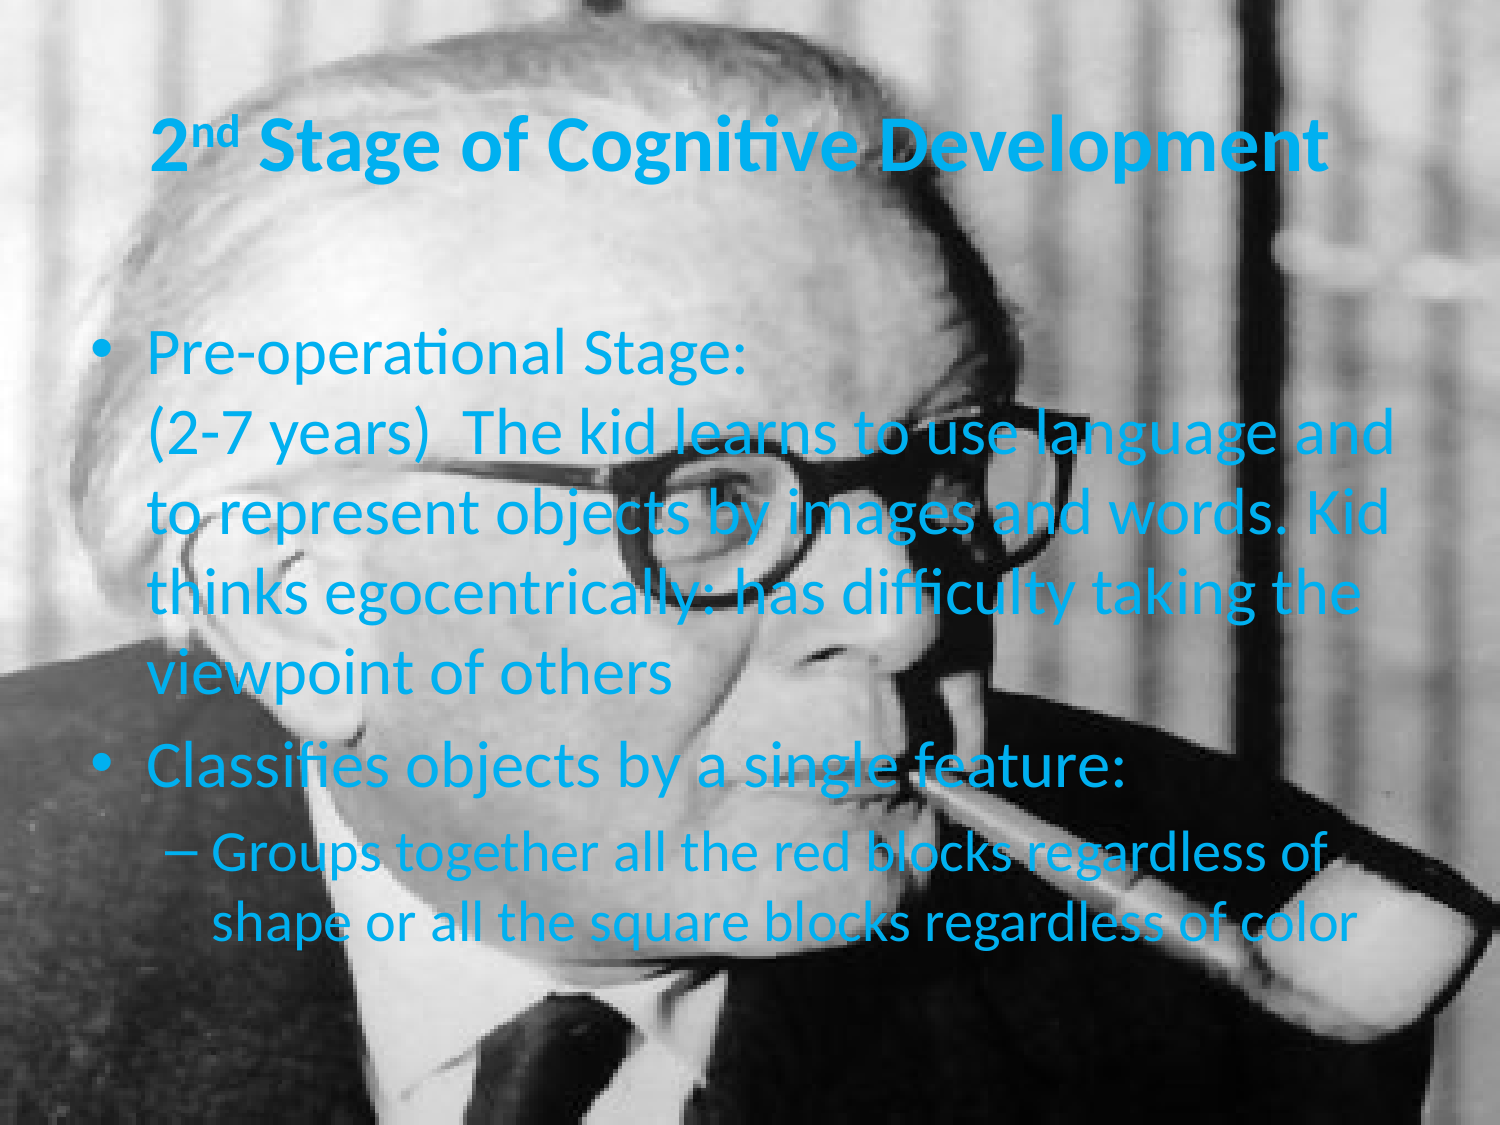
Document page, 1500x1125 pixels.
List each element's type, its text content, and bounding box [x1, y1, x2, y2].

picture [0, 0, 1500, 1125]
title 2nd Stage of Cognitive Development [75, 45, 1425, 233]
list Pre-operational Stage: (2-7 years) The kid learns to use language and to represent objects by images and words. Kid thinks egocentrically: has difficulty taking the viewpoint of others Classifies objects by a single feature: Groups together all the red blocks regardless of shape or all the square blocks regardless of color [75, 299, 1425, 1043]
